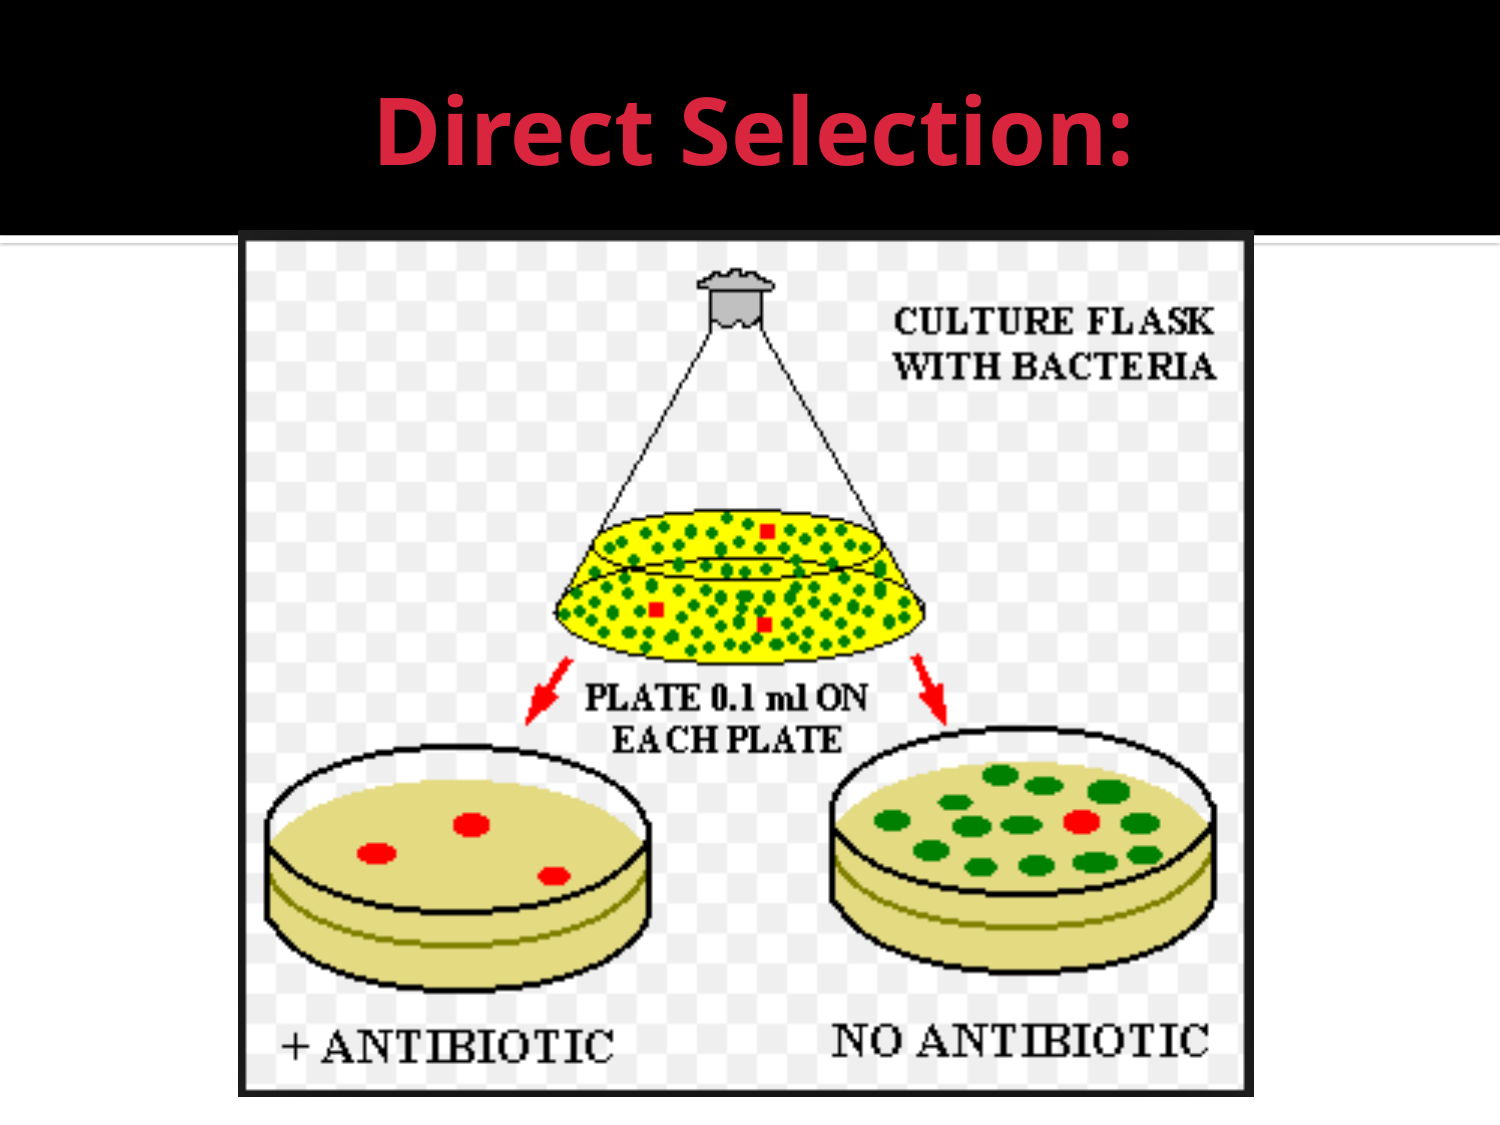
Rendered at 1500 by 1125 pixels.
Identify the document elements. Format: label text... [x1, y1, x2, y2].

picture [238, 230, 1254, 1097]
title Direct Selection: [75, 25, 1425, 231]
